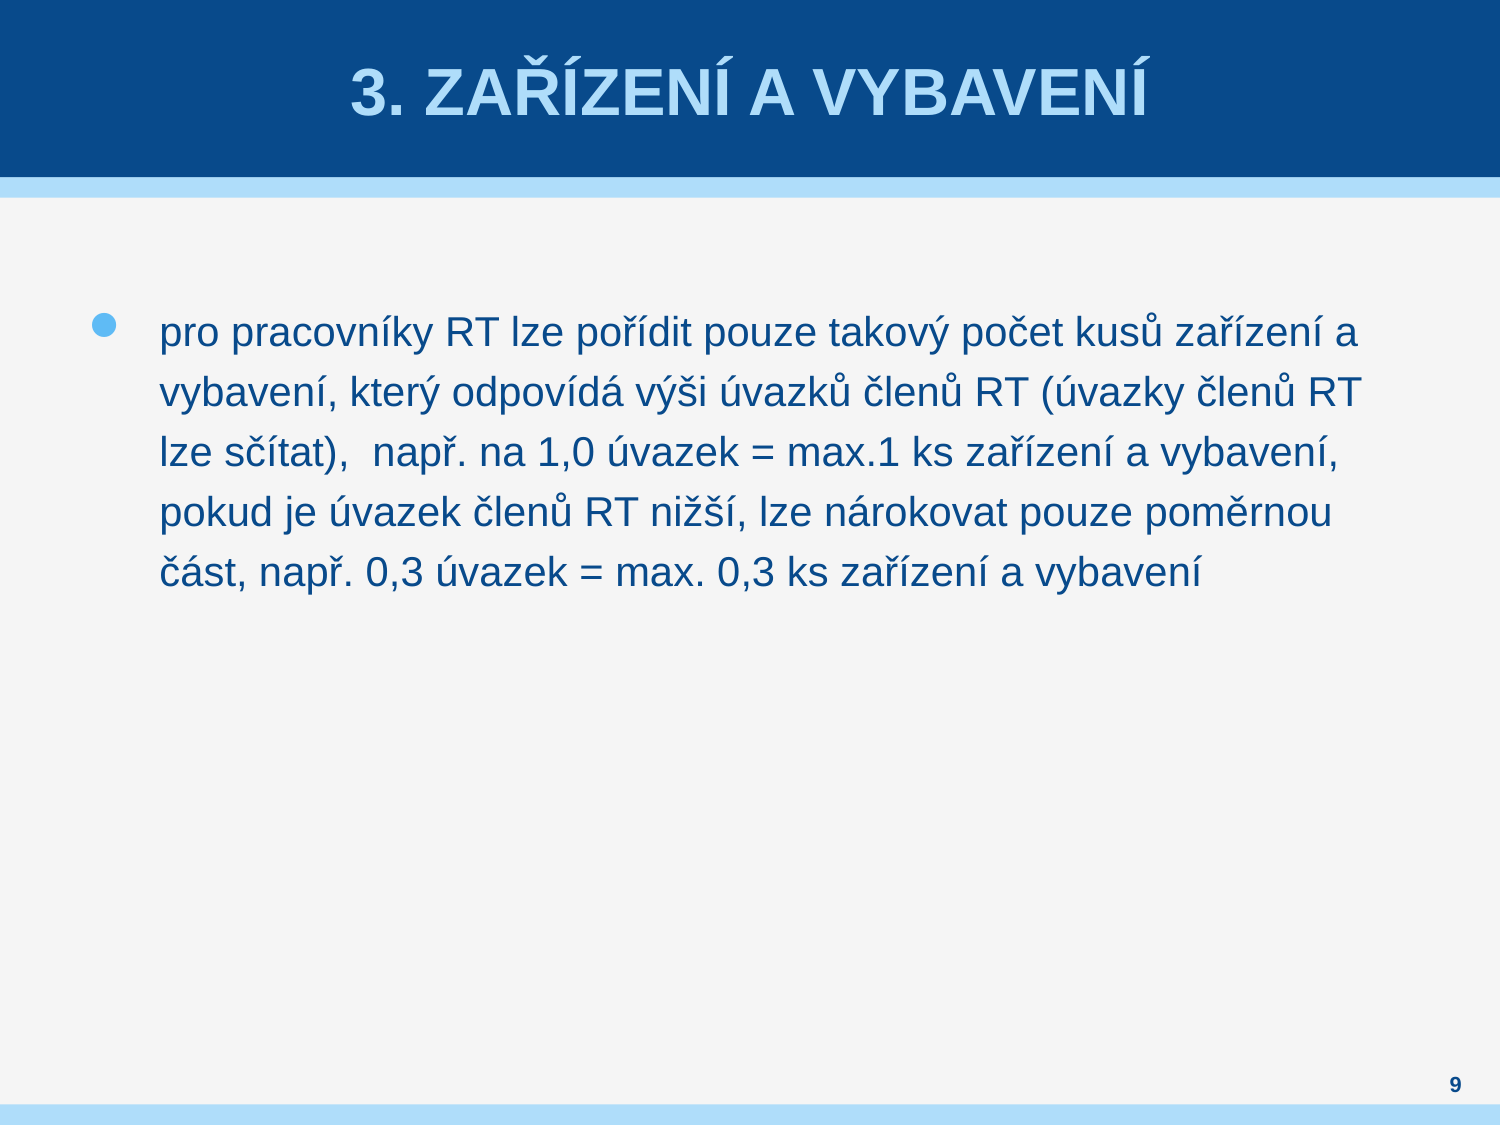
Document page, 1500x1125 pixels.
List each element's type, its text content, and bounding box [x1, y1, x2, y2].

slide_number 9 [1417, 1068, 1495, 1099]
list pro pracovníky RT lze pořídit pouze takový počet kusů zařízení a vybavení, který odpovídá výši úvazků členů RT (úvazky členů RT lze sčítat), např. na 1,0 úvazek = max.1 ks zařízení a vybavení, pokud je úvazek členů RT nižší, lze nárokovat pouze poměrnou část, např. 0,3 úvazek = max. 0,3 ks zařízení a vybavení [88, 295, 1412, 1004]
title 3. Zařízení a vybavení [59, 0, 1441, 178]
